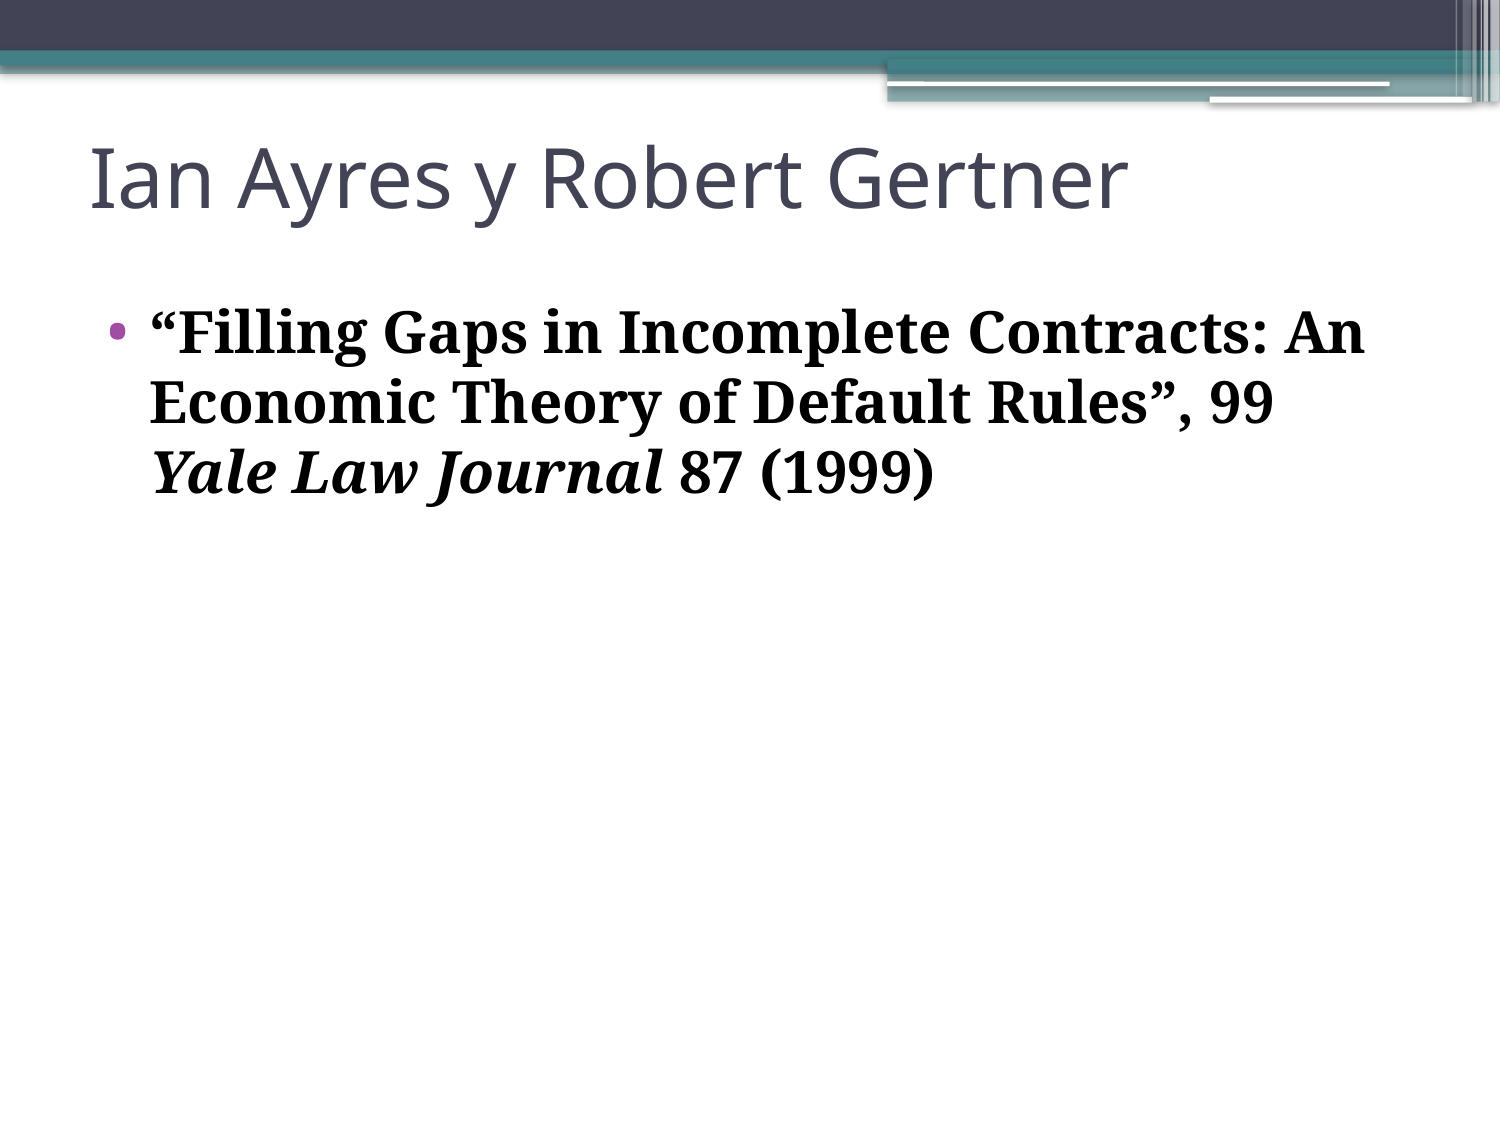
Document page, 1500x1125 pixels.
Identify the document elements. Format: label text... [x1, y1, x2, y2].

list “Filling Gaps in Incomplete Contracts: An Economic Theory of Default Rules”, 99 Yale Law Journal 87 (1999) [75, 287, 1425, 1004]
title Ian Ayres y Robert Gertner [75, 87, 1425, 263]
